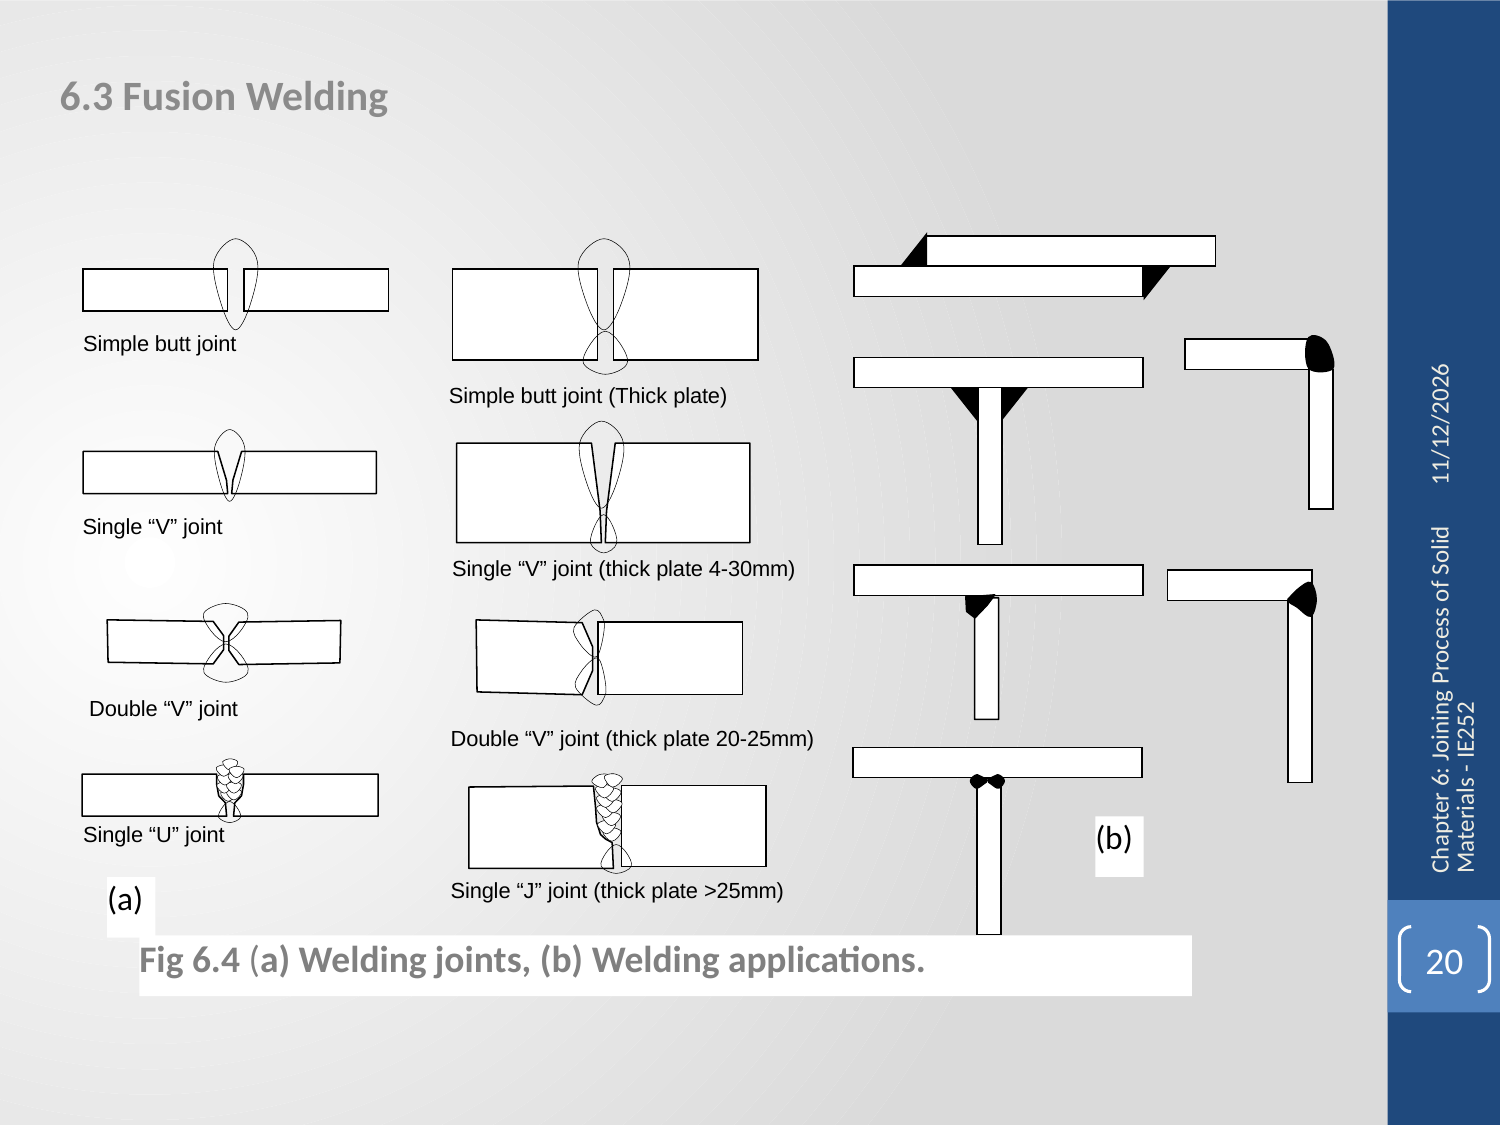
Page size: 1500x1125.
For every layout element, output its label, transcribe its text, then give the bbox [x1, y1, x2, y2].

text_box 6.3 Fusion Welding [35, 81, 1311, 176]
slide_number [1408, 100, 1469, 500]
footer Chapter 6: Joining Process of Solid Materials - IE252 [1408, 500, 1469, 889]
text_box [81, 234, 1337, 997]
slide_number 20 [1397, 925, 1492, 994]
